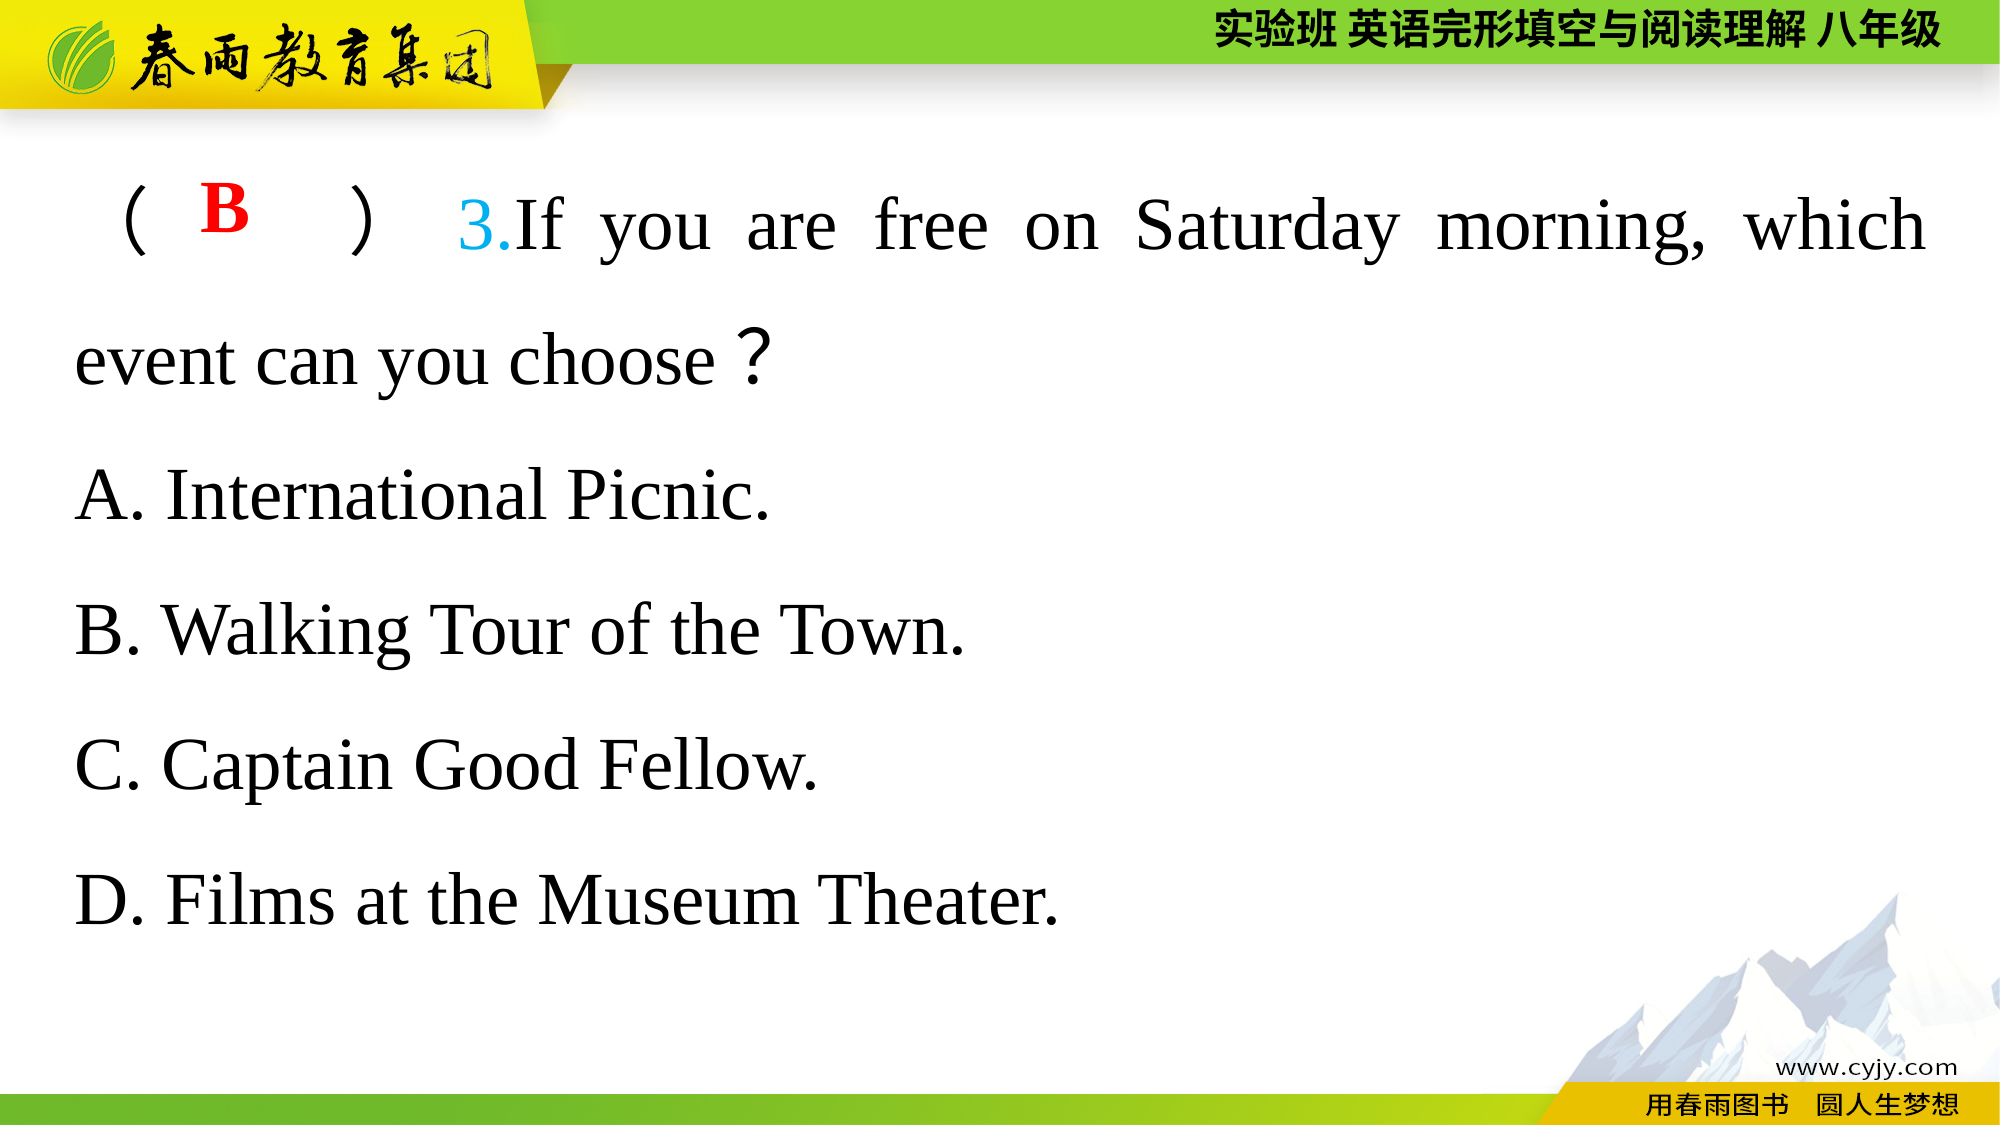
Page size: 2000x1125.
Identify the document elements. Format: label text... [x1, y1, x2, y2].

picture [0, 0, 2000, 1125]
text_box B [185, 150, 266, 256]
list （ ）3.If you are free on Saturday morning, which event can you choose？ A. International Picnic. B. Walking Tour of the Town. C. Captain Good Fellow. D. Films at the Museum Theater. [59, 122, 1944, 956]
